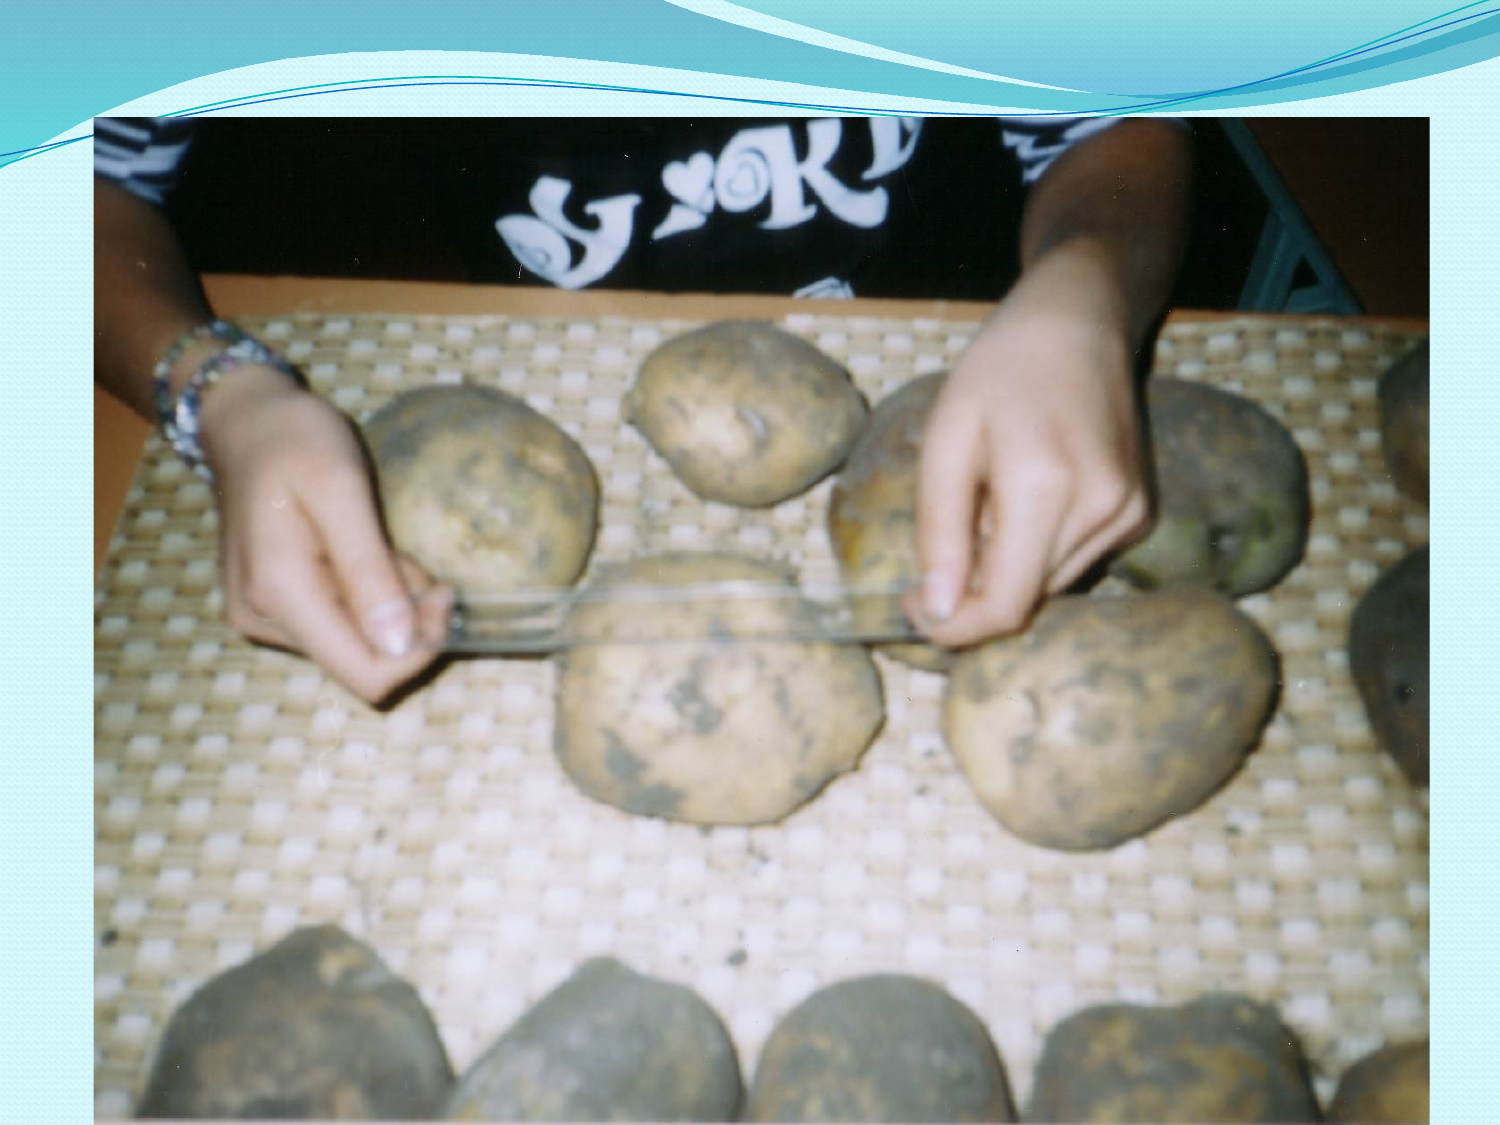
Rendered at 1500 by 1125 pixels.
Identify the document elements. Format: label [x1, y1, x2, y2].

picture [93, 116, 1430, 1125]
